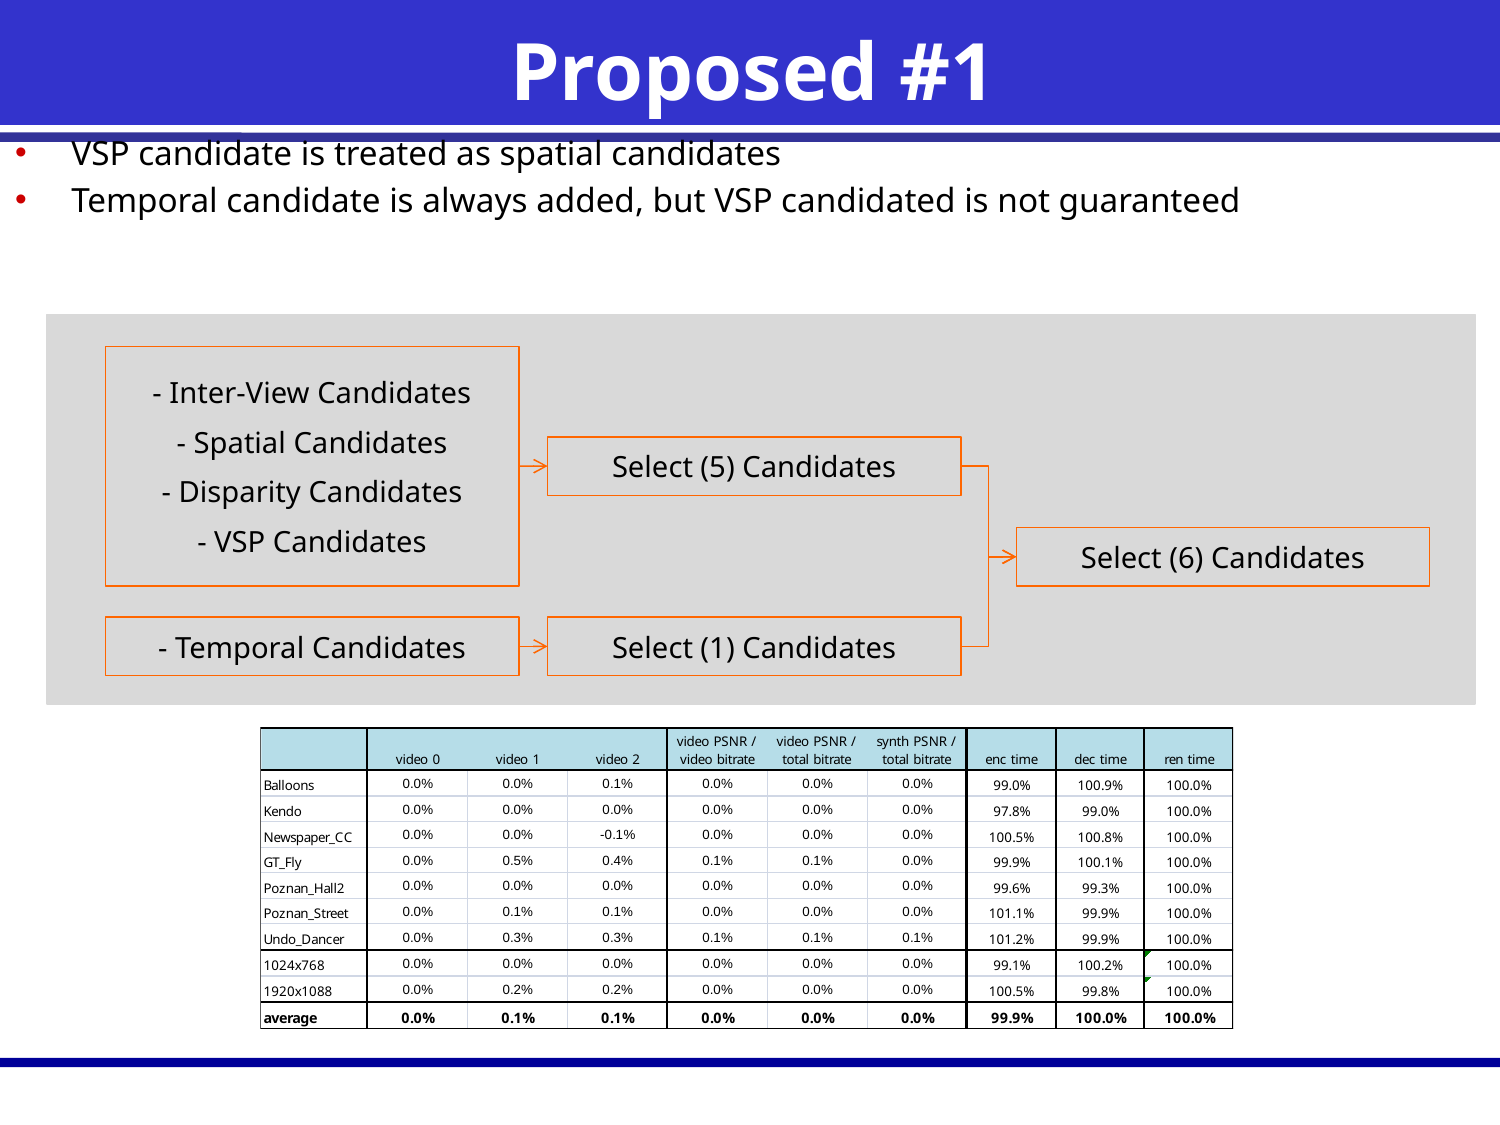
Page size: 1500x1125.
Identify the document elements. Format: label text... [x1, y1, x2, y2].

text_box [960, 564, 1017, 647]
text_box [960, 465, 1017, 557]
text_box - Inter-View Candidates - Spatial Candidates - Disparity Candidates - VSP Candidates [105, 346, 519, 587]
text_box - Temporal Candidates [105, 617, 519, 676]
picture [260, 727, 1235, 1031]
title Proposed #1 [46, 12, 1460, 125]
text_box [46, 314, 1475, 705]
list VSP candidate is treated as spatial candidates Temporal candidate is always added, but VSP candidated is not guaranteed [0, 125, 1500, 1038]
text_box Select (6) Candidates [1021, 527, 1430, 587]
text_box Select (5) Candidates [547, 436, 961, 496]
text_box Select (1) Candidates [547, 617, 961, 676]
